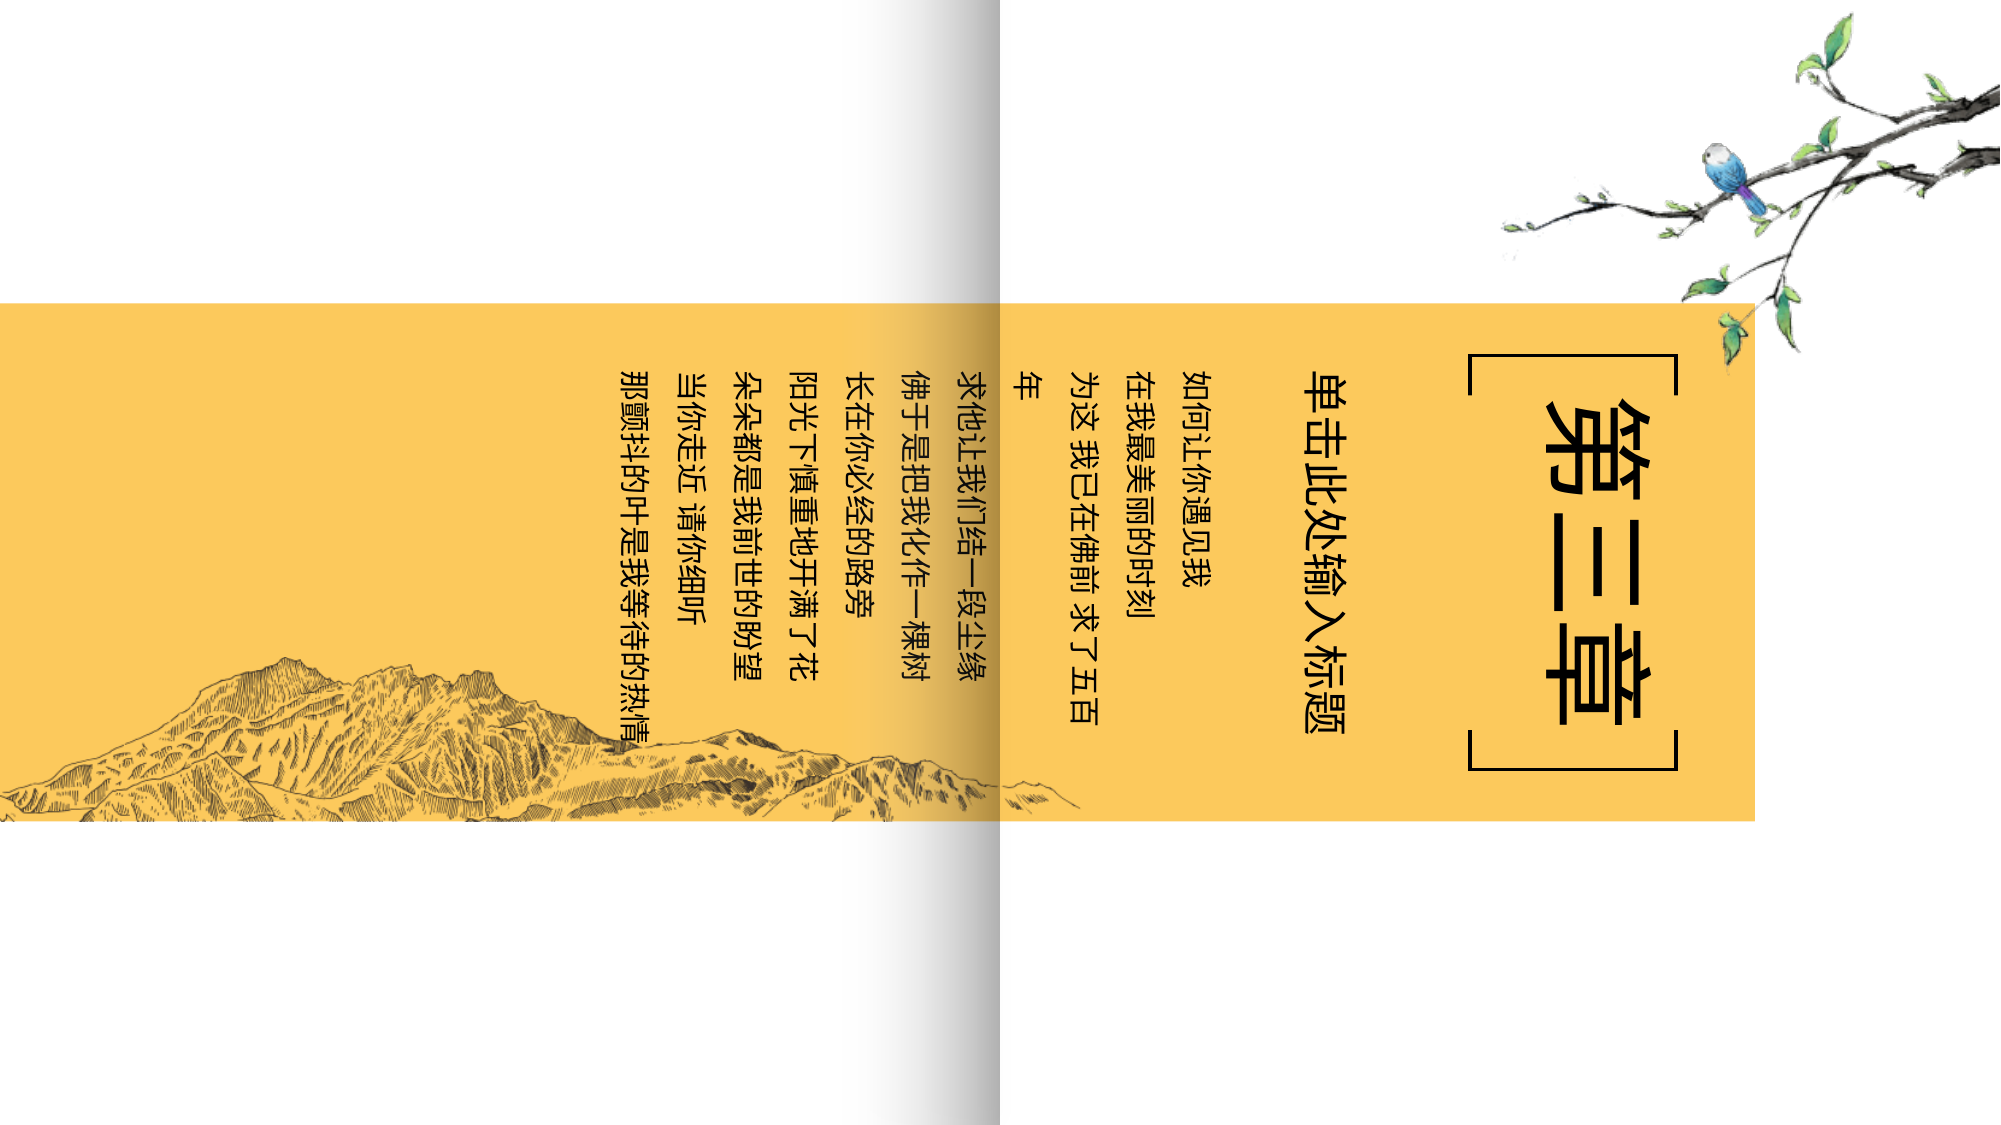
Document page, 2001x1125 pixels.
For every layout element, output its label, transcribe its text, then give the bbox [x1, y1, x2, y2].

picture [0, 657, 1097, 822]
text_box [0, 822, 1001, 1125]
text_box 如何让你遇见我 在我最美丽的时刻 为这 我已在佛前 求了五百年 求他让我们结一段尘缘 佛于是把我化作一棵树 长在你必经的路旁 阳光下慎重地开满了花 朵朵都是我前世的盼望 当你走近 请你细听 那颤抖的叶是我等待的热情 [1004, 355, 1243, 770]
text_box [0, 0, 1001, 657]
picture [1441, 0, 2000, 377]
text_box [1458, 377, 1687, 770]
text_box 单击此处输入标题 [1275, 355, 1389, 770]
text_box [1004, 302, 1756, 822]
